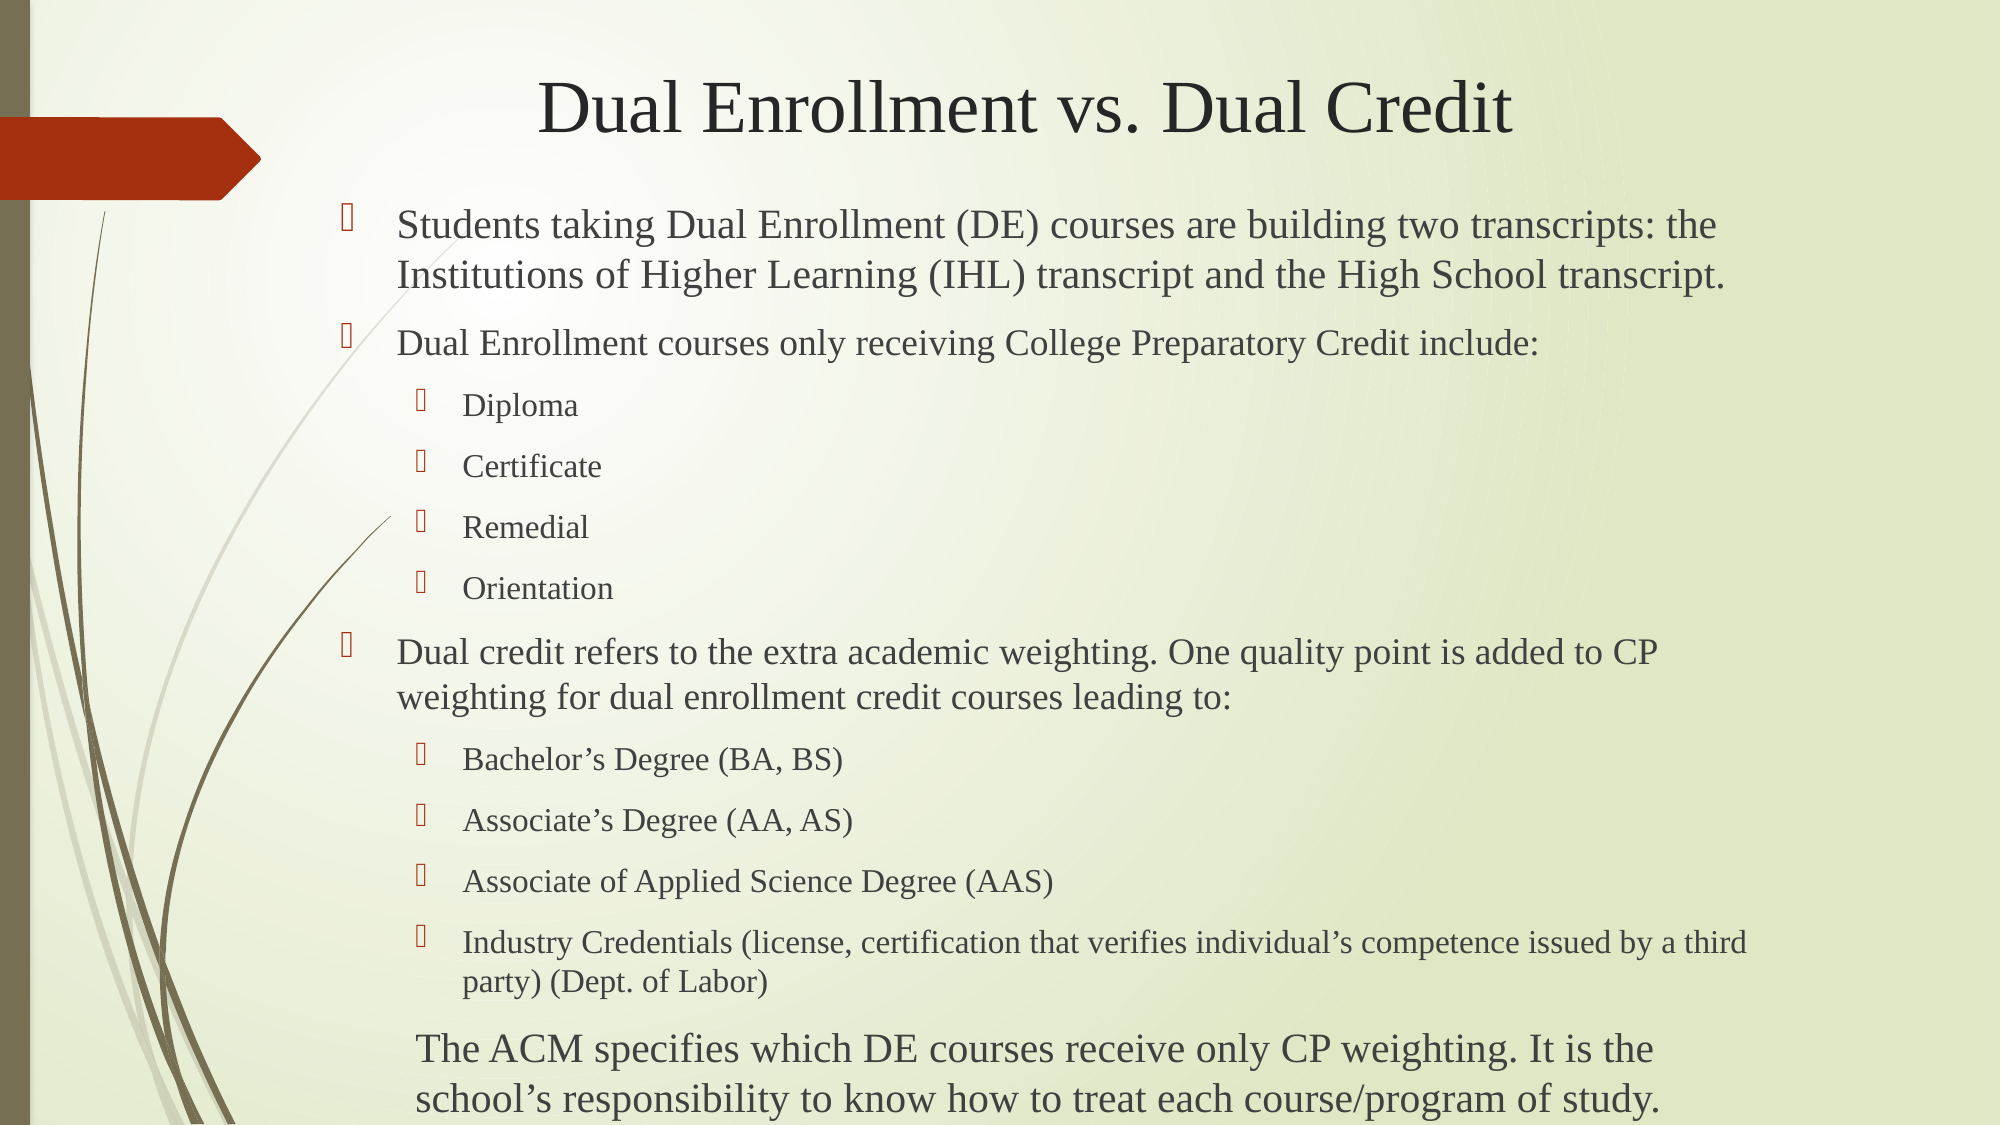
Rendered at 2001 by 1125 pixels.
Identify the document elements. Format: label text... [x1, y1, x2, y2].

list Students taking Dual Enrollment (DE) courses are building two transcripts: the Institutions of Higher Learning (IHL) transcript and the High School transcript. Dual Enrollment courses only receiving College Preparatory Credit include: Diploma Certificate Remedial Orientation Dual credit refers to the extra academic weighting. One quality point is added to CP weighting for dual enrollment credit courses leading to: Bachelor’s Degree (BA, BS) Associate’s Degree (AA, AS) Associate of Applied Science Degree (AAS) Industry Credentials (license, certification that verifies individual’s competence issued by a third party) (Dept. of Labor) The ACM specifies which DE courses receive only CP weighting. It is the school’s responsibility to know how to treat each course/program of study. [325, 189, 1788, 1125]
title Dual Enrollment vs. Dual Credit [294, 50, 1757, 190]
